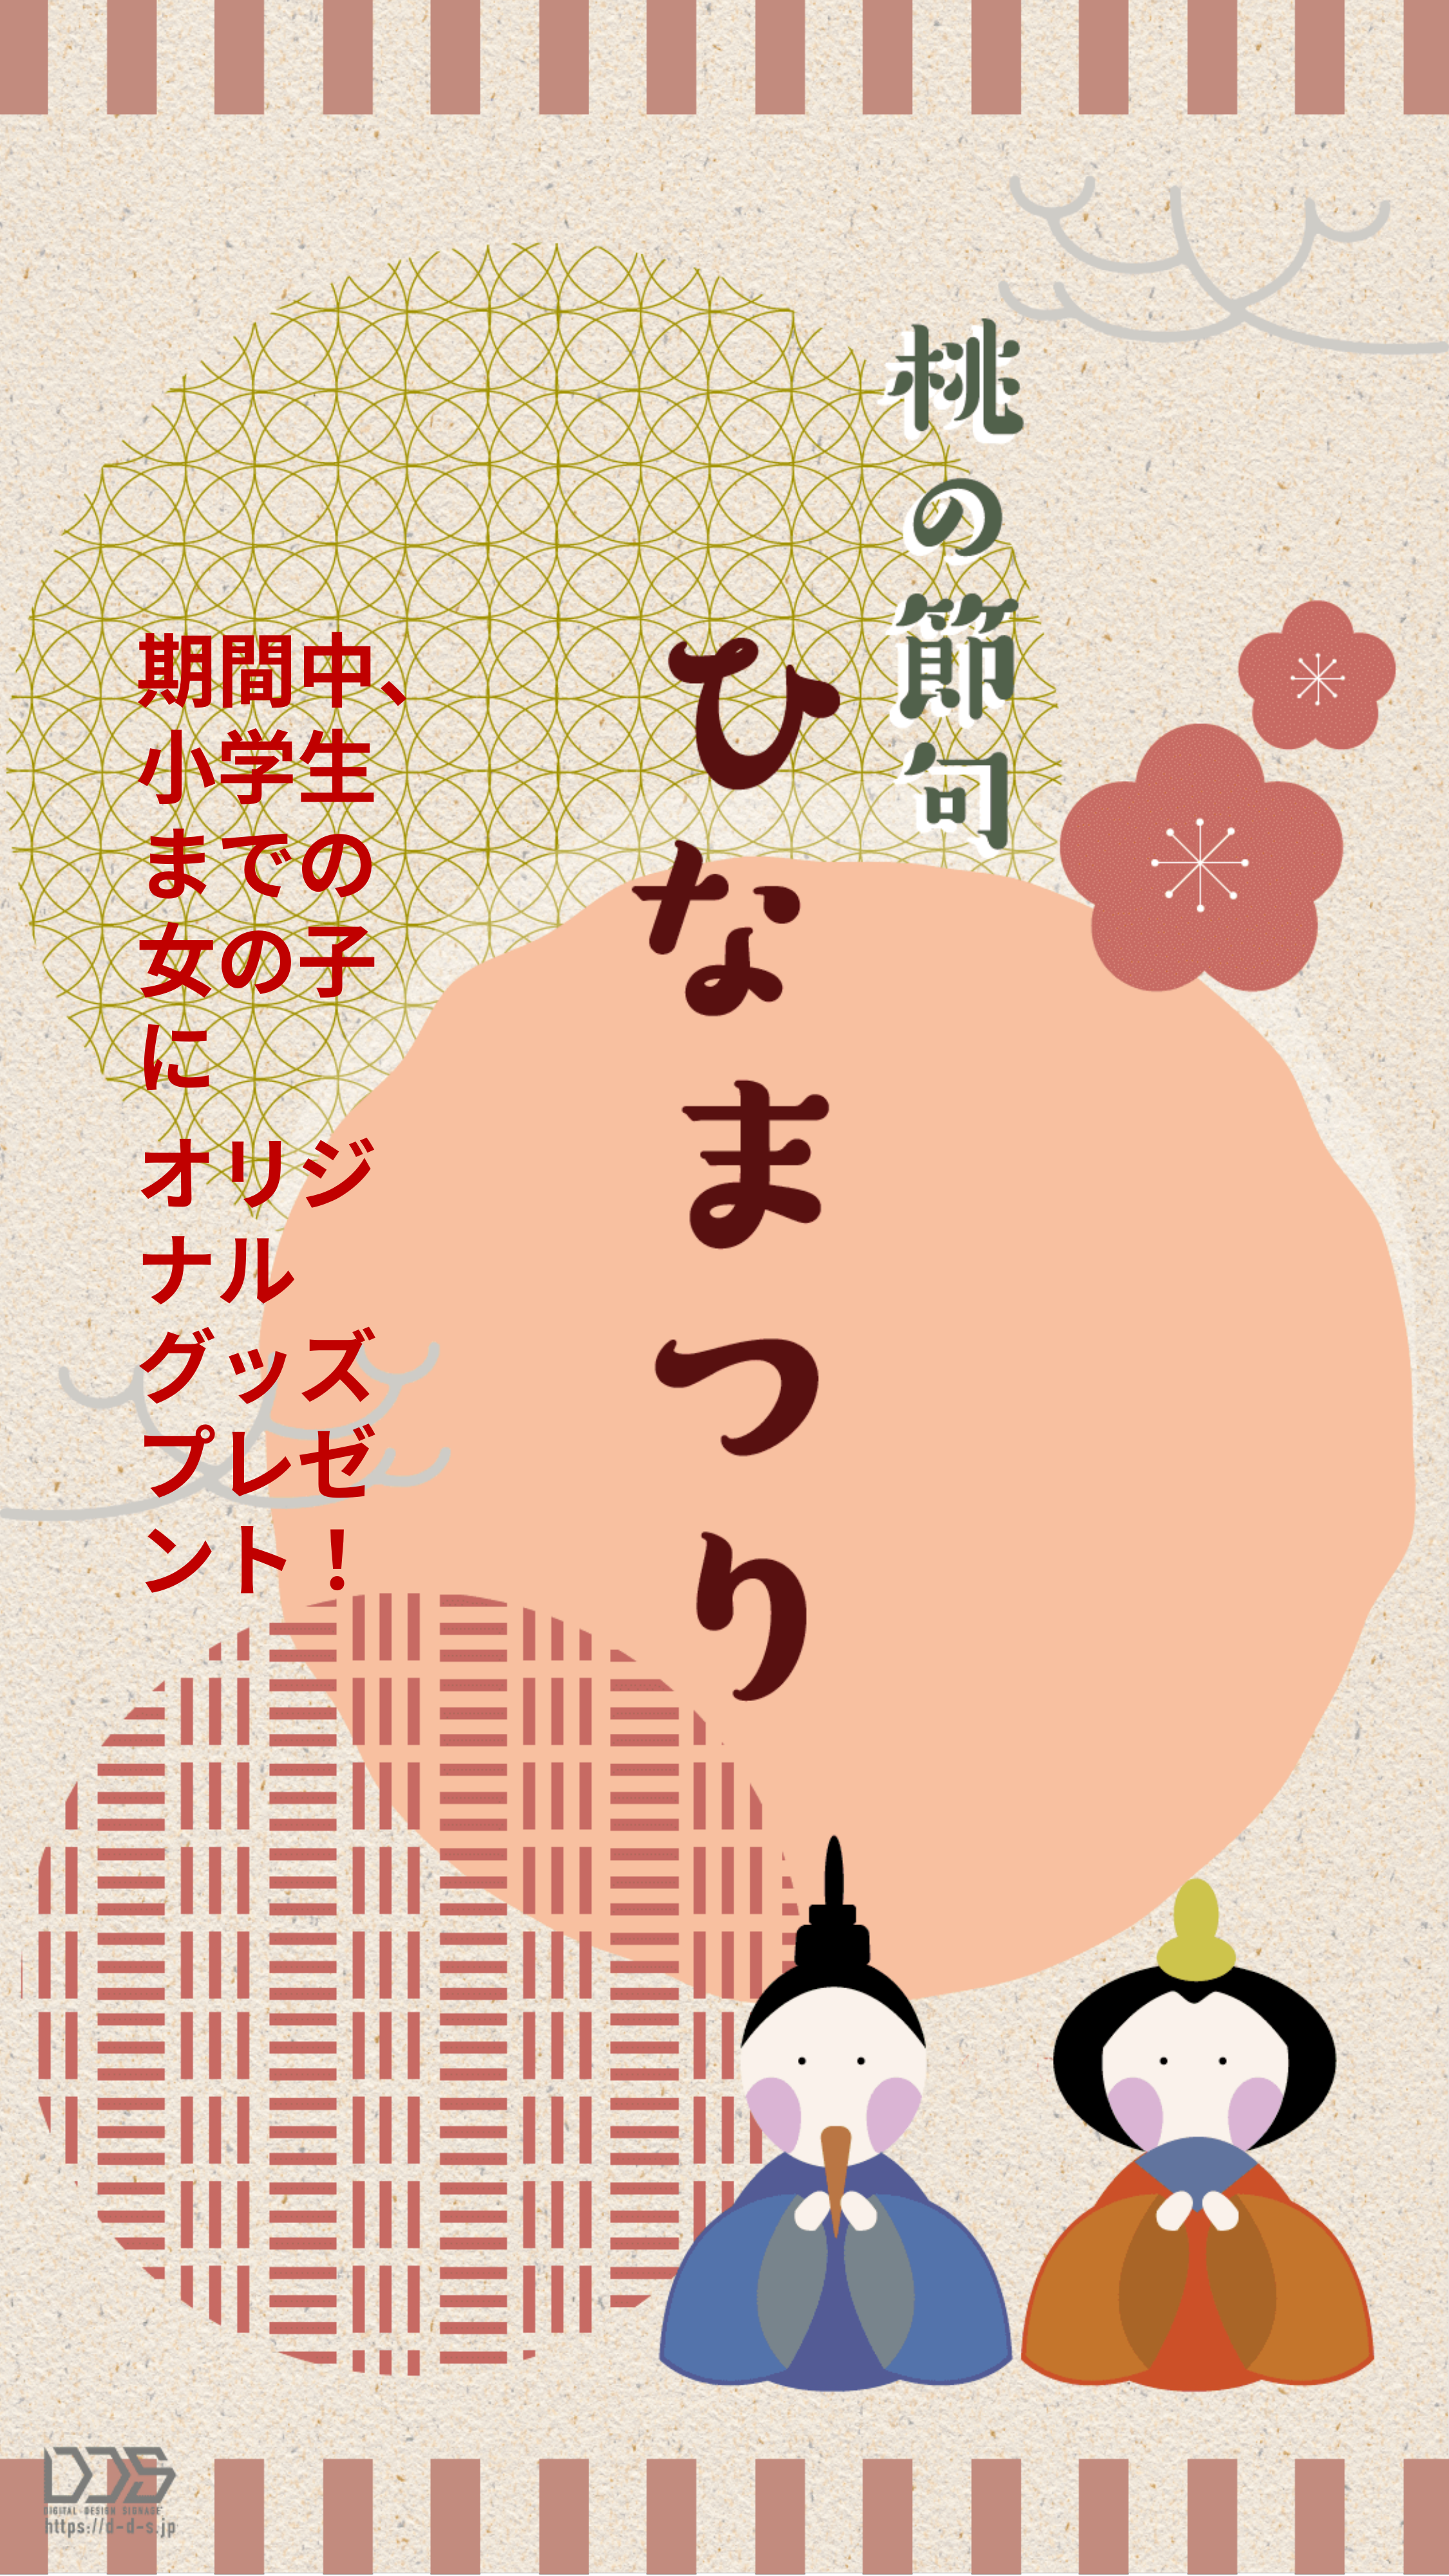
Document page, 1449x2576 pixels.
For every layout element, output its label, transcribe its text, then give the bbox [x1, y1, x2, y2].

subtitle 期間中、小学生までの女の子に オリジナルグッズプレゼント！ [131, 610, 399, 1866]
picture [0, 0, 1449, 2576]
